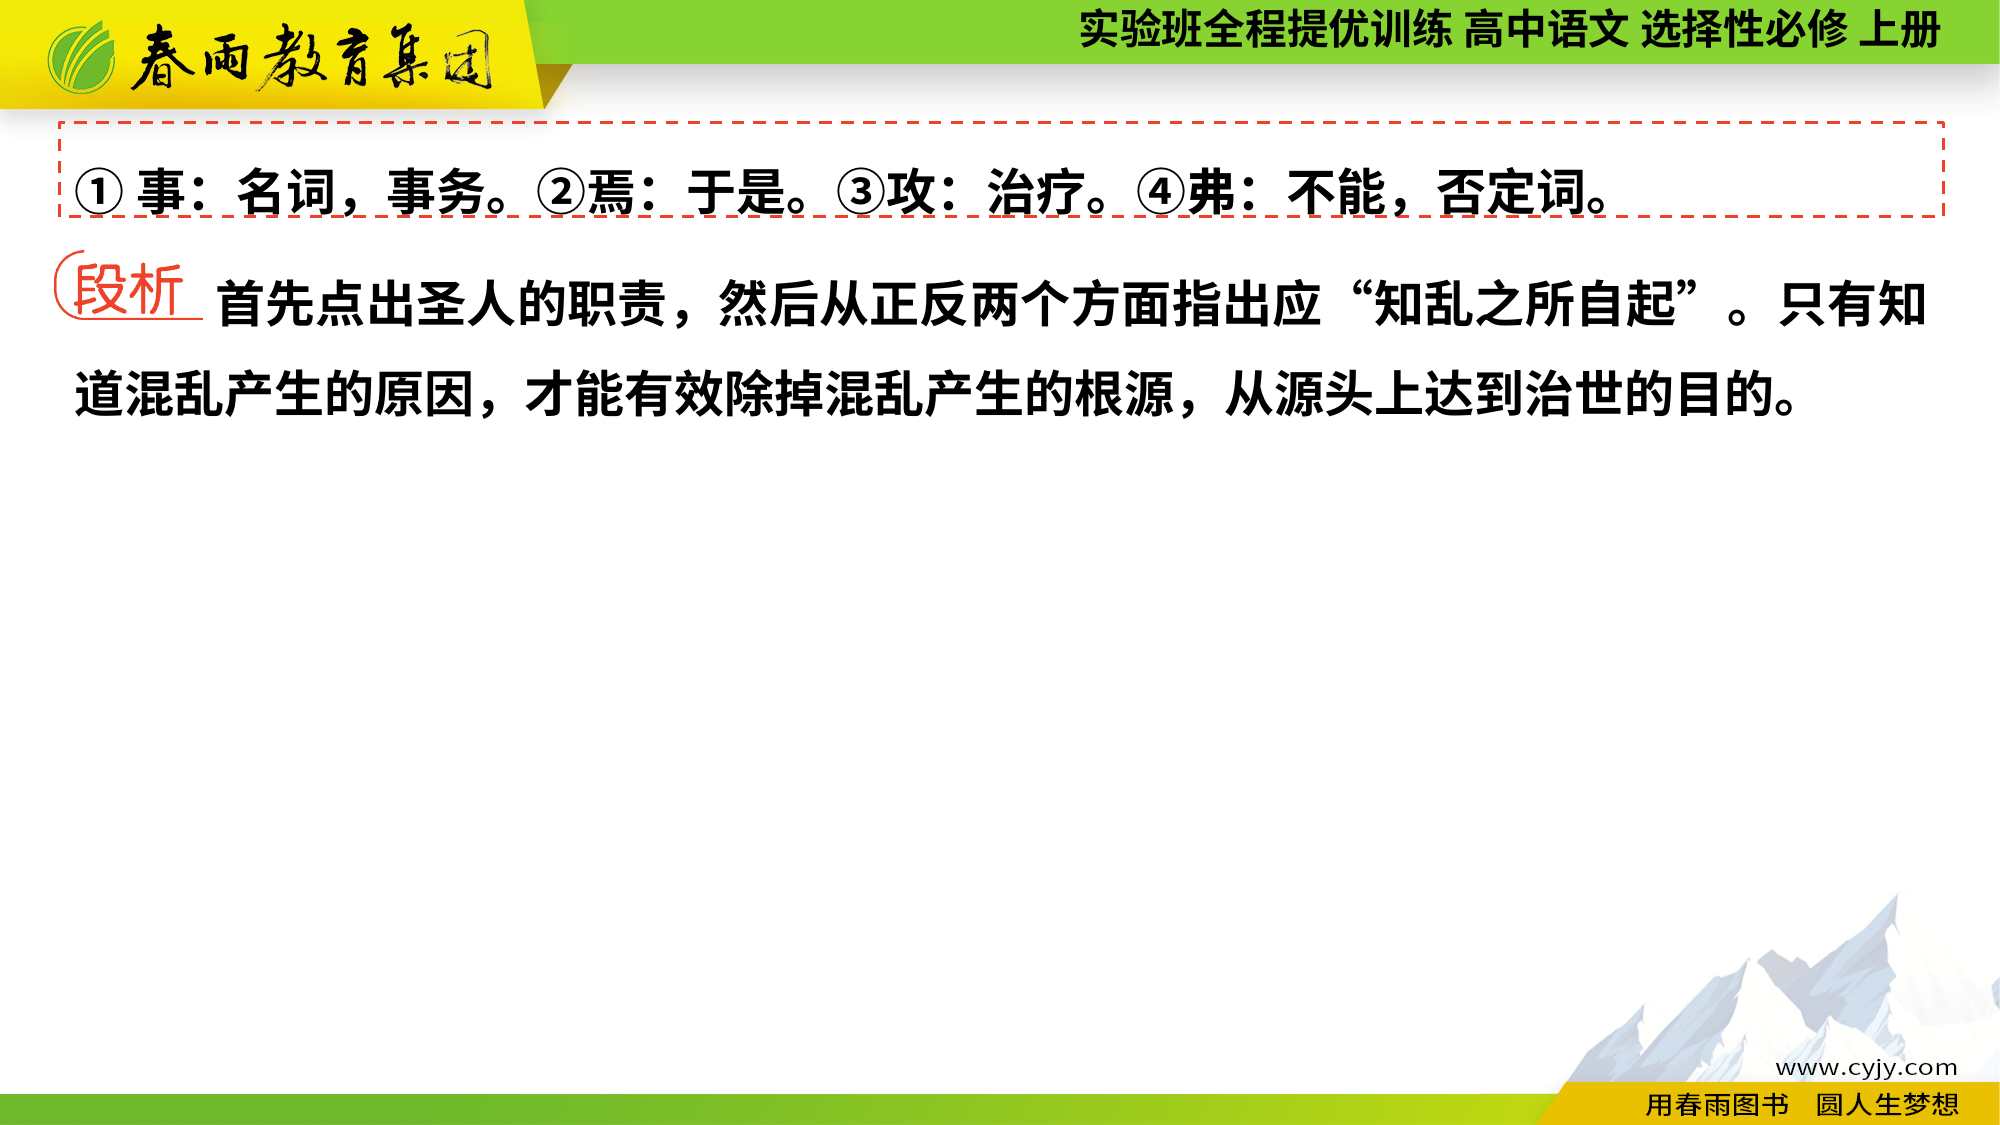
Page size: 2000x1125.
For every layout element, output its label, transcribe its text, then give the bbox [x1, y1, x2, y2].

list ①事：名词，事务。②焉：于是。③攻：治疗。④弗：不能，否定词。 [59, 122, 1944, 217]
picture [0, 0, 2000, 1125]
text_box 首先点出圣人的职责，然后从正反两个方面指出应“知乱之所自起”。只有知道混乱产生的原因，才能有效除掉混乱产生的根源，从源头上达到治世的目的。 [59, 235, 1944, 431]
